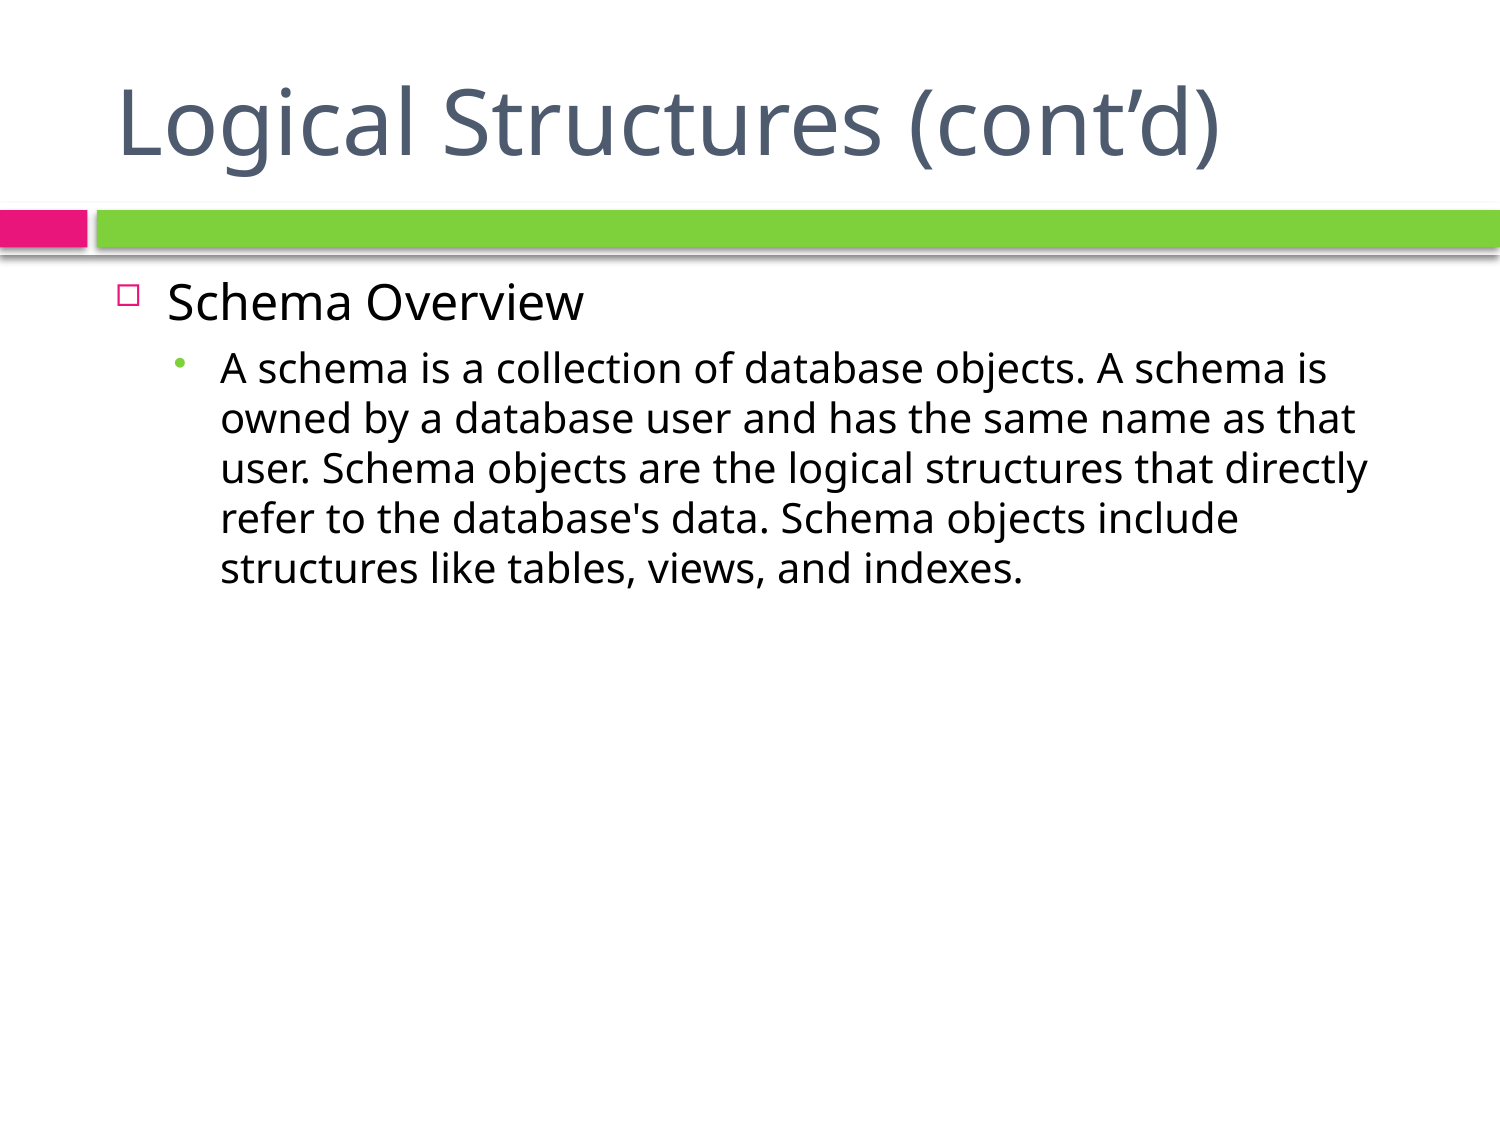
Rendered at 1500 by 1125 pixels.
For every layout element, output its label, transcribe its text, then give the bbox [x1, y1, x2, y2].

title Logical Structures (cont’d) [100, 37, 1438, 200]
list Schema Overview A schema is a collection of database objects. A schema is owned by a database user and has the same name as that user. Schema objects are the logical structures that directly refer to the database's data. Schema objects include structures like tables, views, and indexes. [100, 262, 1438, 1005]
